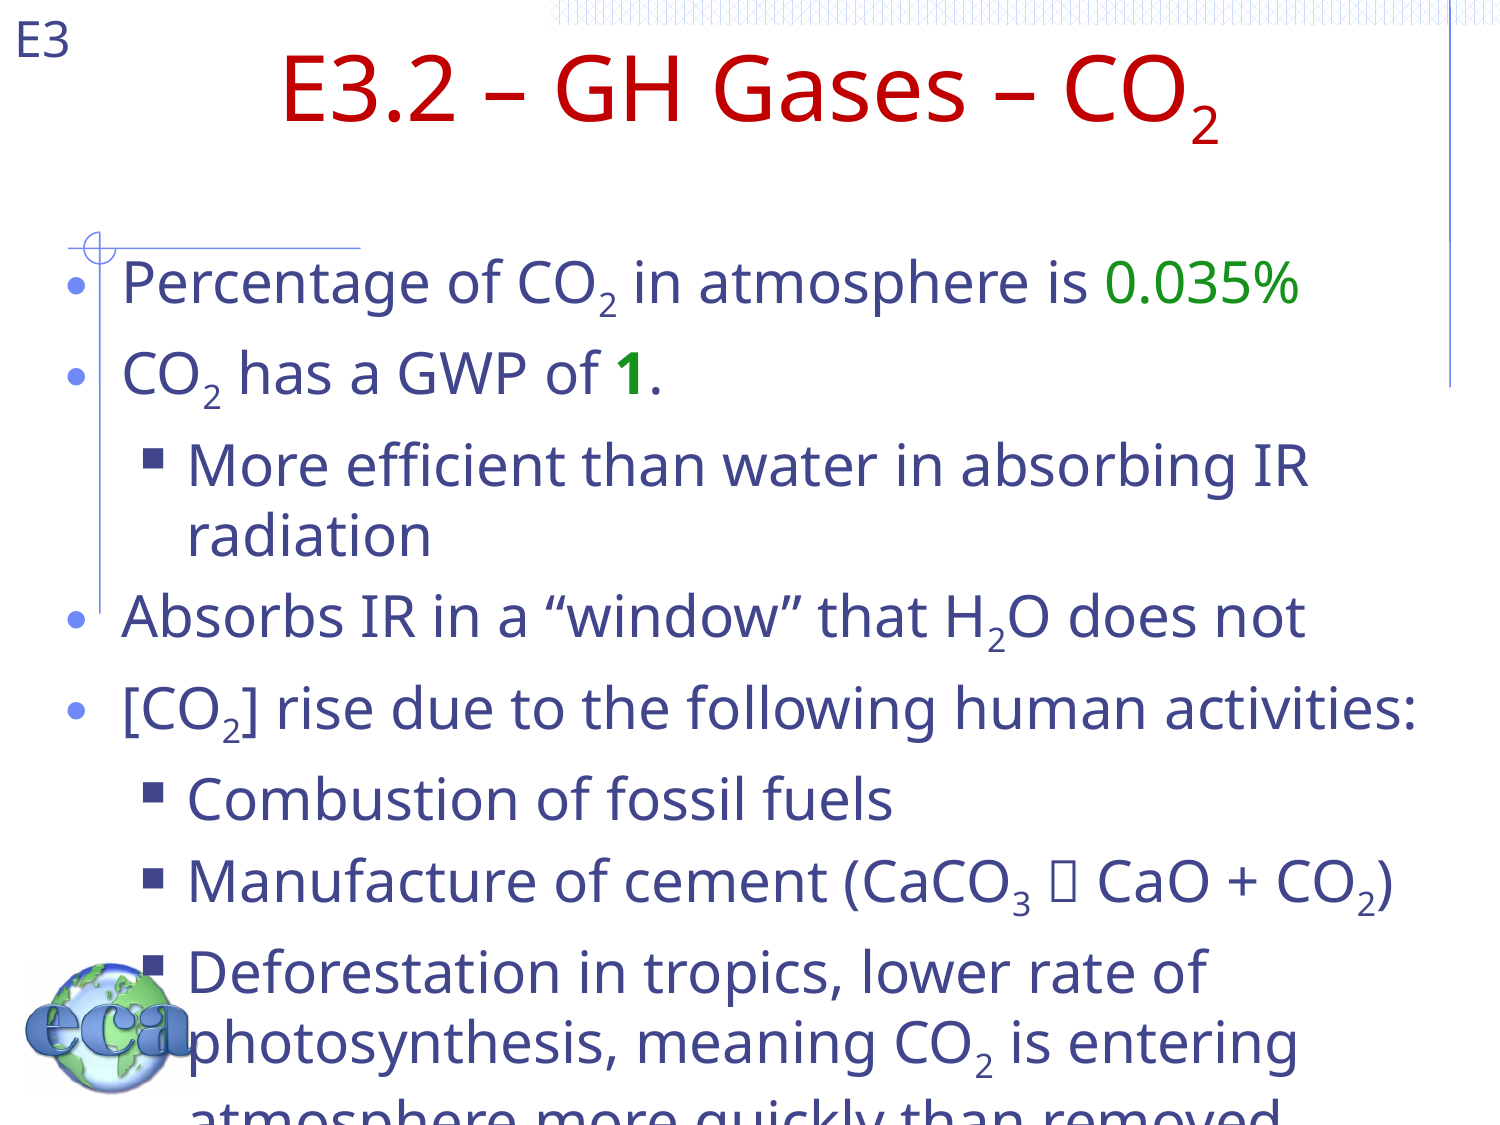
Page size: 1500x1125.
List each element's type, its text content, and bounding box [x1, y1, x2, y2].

picture [23, 960, 200, 1096]
list Percentage of CO2 in atmosphere is 0.035% CO2 has a GWP of 1. More efficient than water in absorbing IR radiation Absorbs IR in a “window” that H2O does not [CO2] rise due to the following human activities: Combustion of fossil fuels Manufacture of cement (CaCO3  CaO + CO2) Deforestation in tropics, lower rate of photosynthesis, meaning CO2 is entering atmosphere more quickly than removed [49, 237, 1463, 976]
title E3.2 – GH Gases – CO2 [37, 24, 1463, 163]
